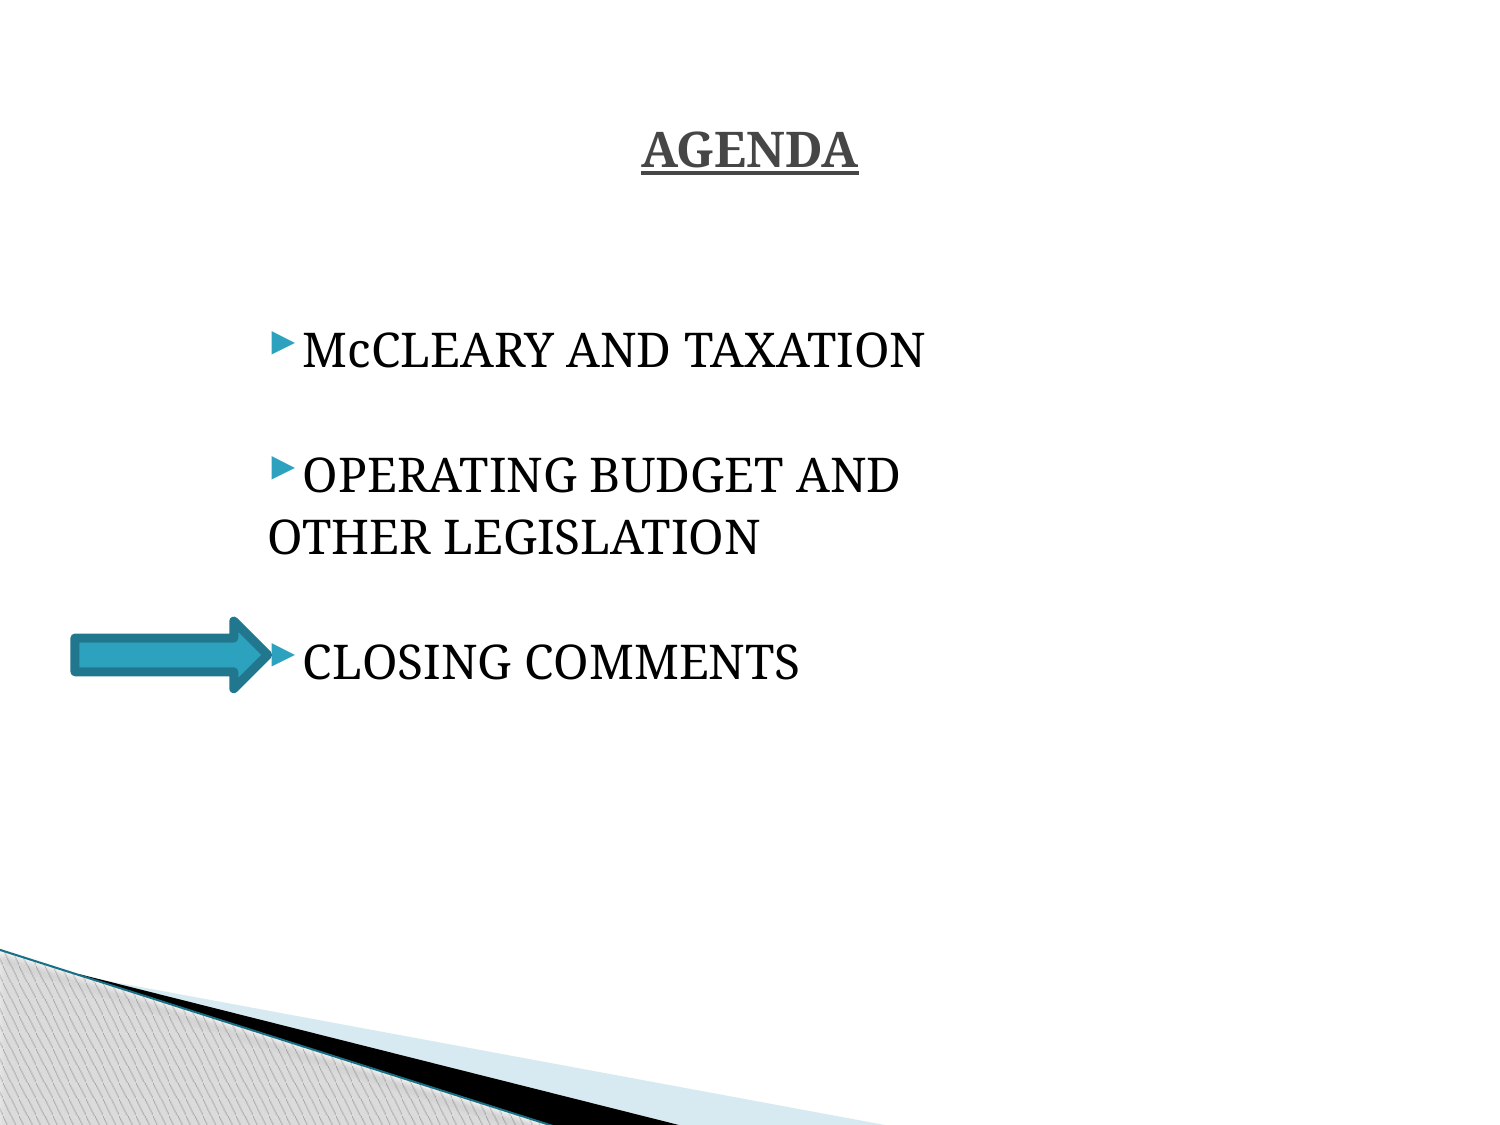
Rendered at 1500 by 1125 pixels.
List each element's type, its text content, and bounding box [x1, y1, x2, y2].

title AGENDA [75, 45, 1425, 233]
list McCLEARY AND TAXATION OPERATING BUDGET AND OTHER LEGISLATION CLOSING COMMENTS [237, 249, 1325, 993]
text_box [70, 616, 273, 694]
